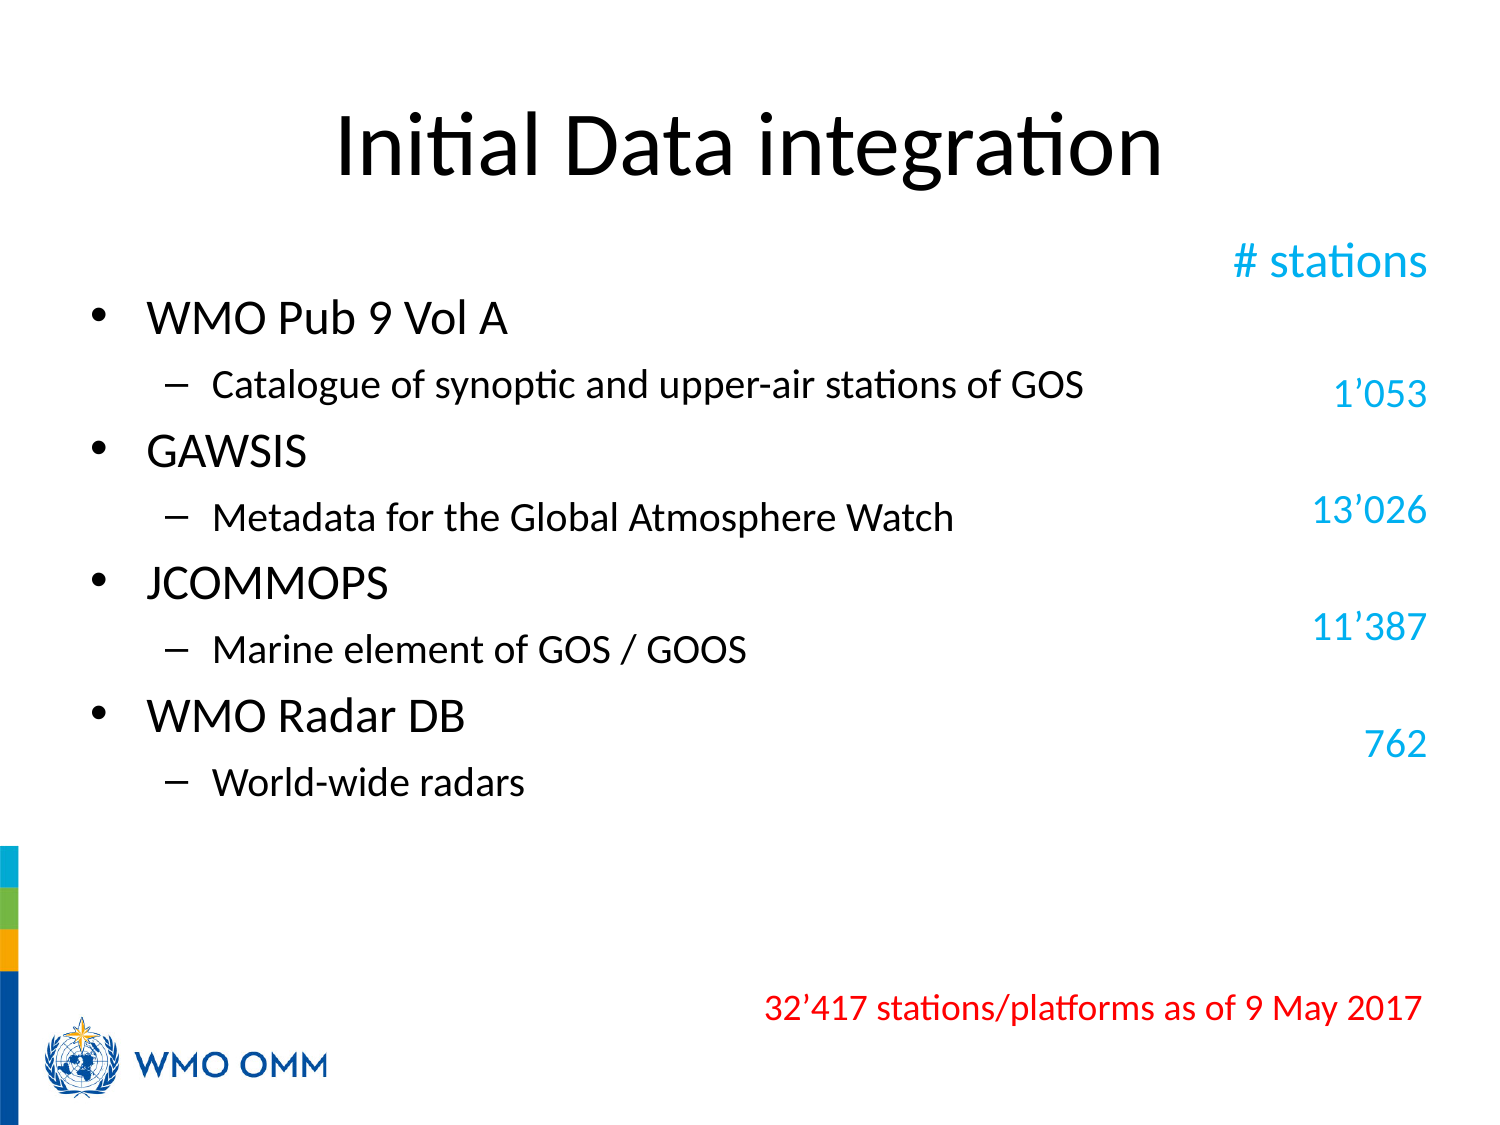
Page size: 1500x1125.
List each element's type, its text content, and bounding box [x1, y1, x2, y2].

text_box 32’417 stations/platforms as of 9 May 2017 [748, 975, 1439, 1036]
text_box # stations 1’053 13’026 11’387 762 [1197, 219, 1443, 976]
picture [0, 845, 327, 1125]
list WMO Pub 9 Vol A Catalogue of synoptic and upper-air stations of GOS GAWSIS Metadata for the Global Atmosphere Watch JCOMMOPS Marine element of GOS / GOOS WMO Radar DB World-wide radars [75, 277, 1197, 1005]
title Initial Data integration [75, 45, 1425, 233]
